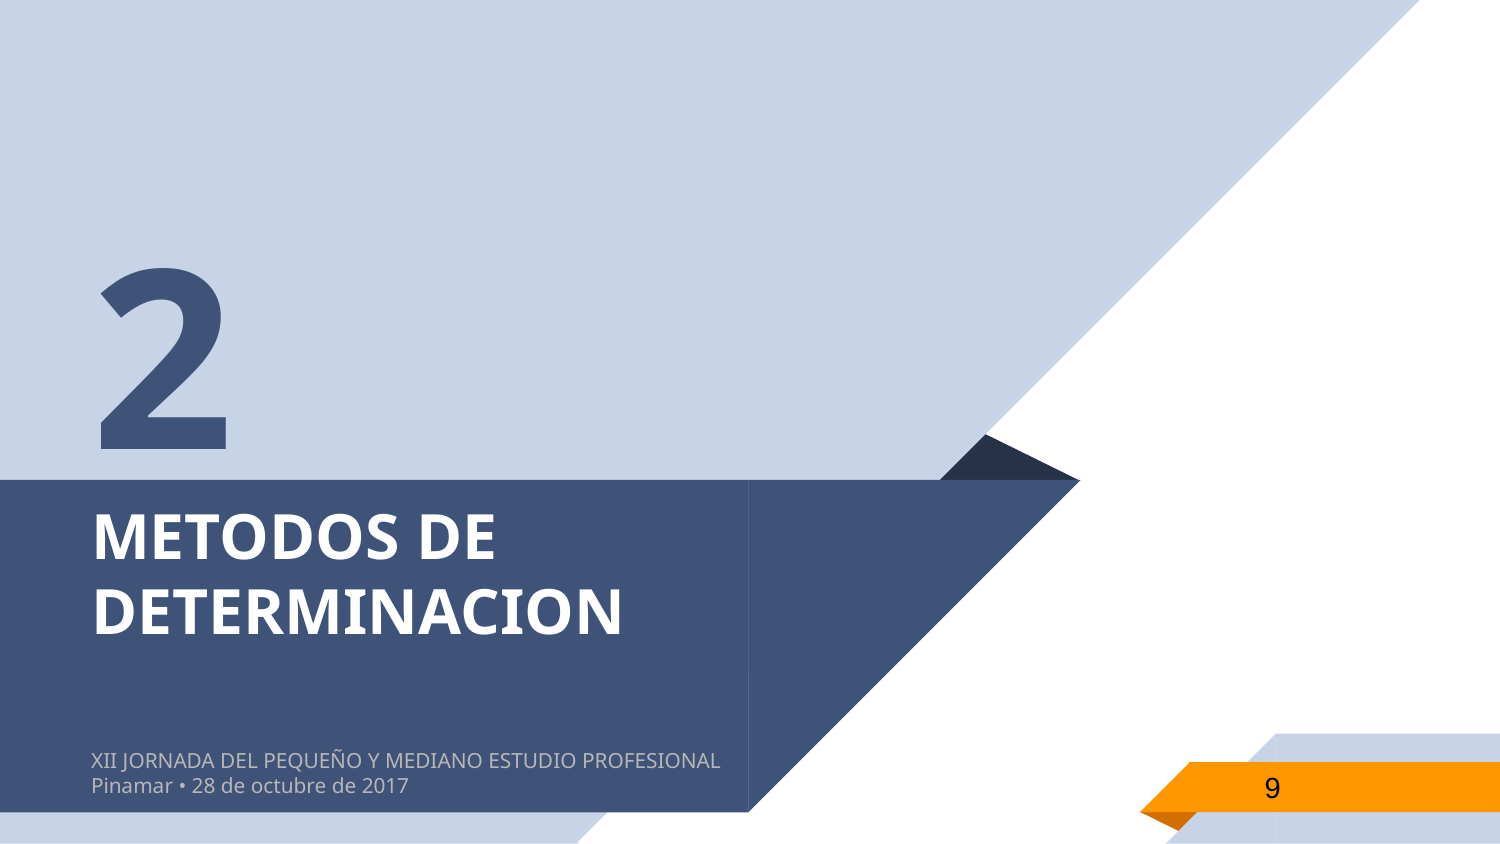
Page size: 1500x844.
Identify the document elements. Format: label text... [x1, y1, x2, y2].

title METODOS DE DETERMINACION [76, 481, 799, 662]
slide_number 9 [1249, 760, 1494, 813]
text_box 2 [76, 0, 434, 515]
text_box XII JORNADA DEL PEQUEÑO Y MEDIANO ESTUDIO PROFESIONAL Pinamar • 28 de octubre de 2017 [76, 727, 1146, 813]
